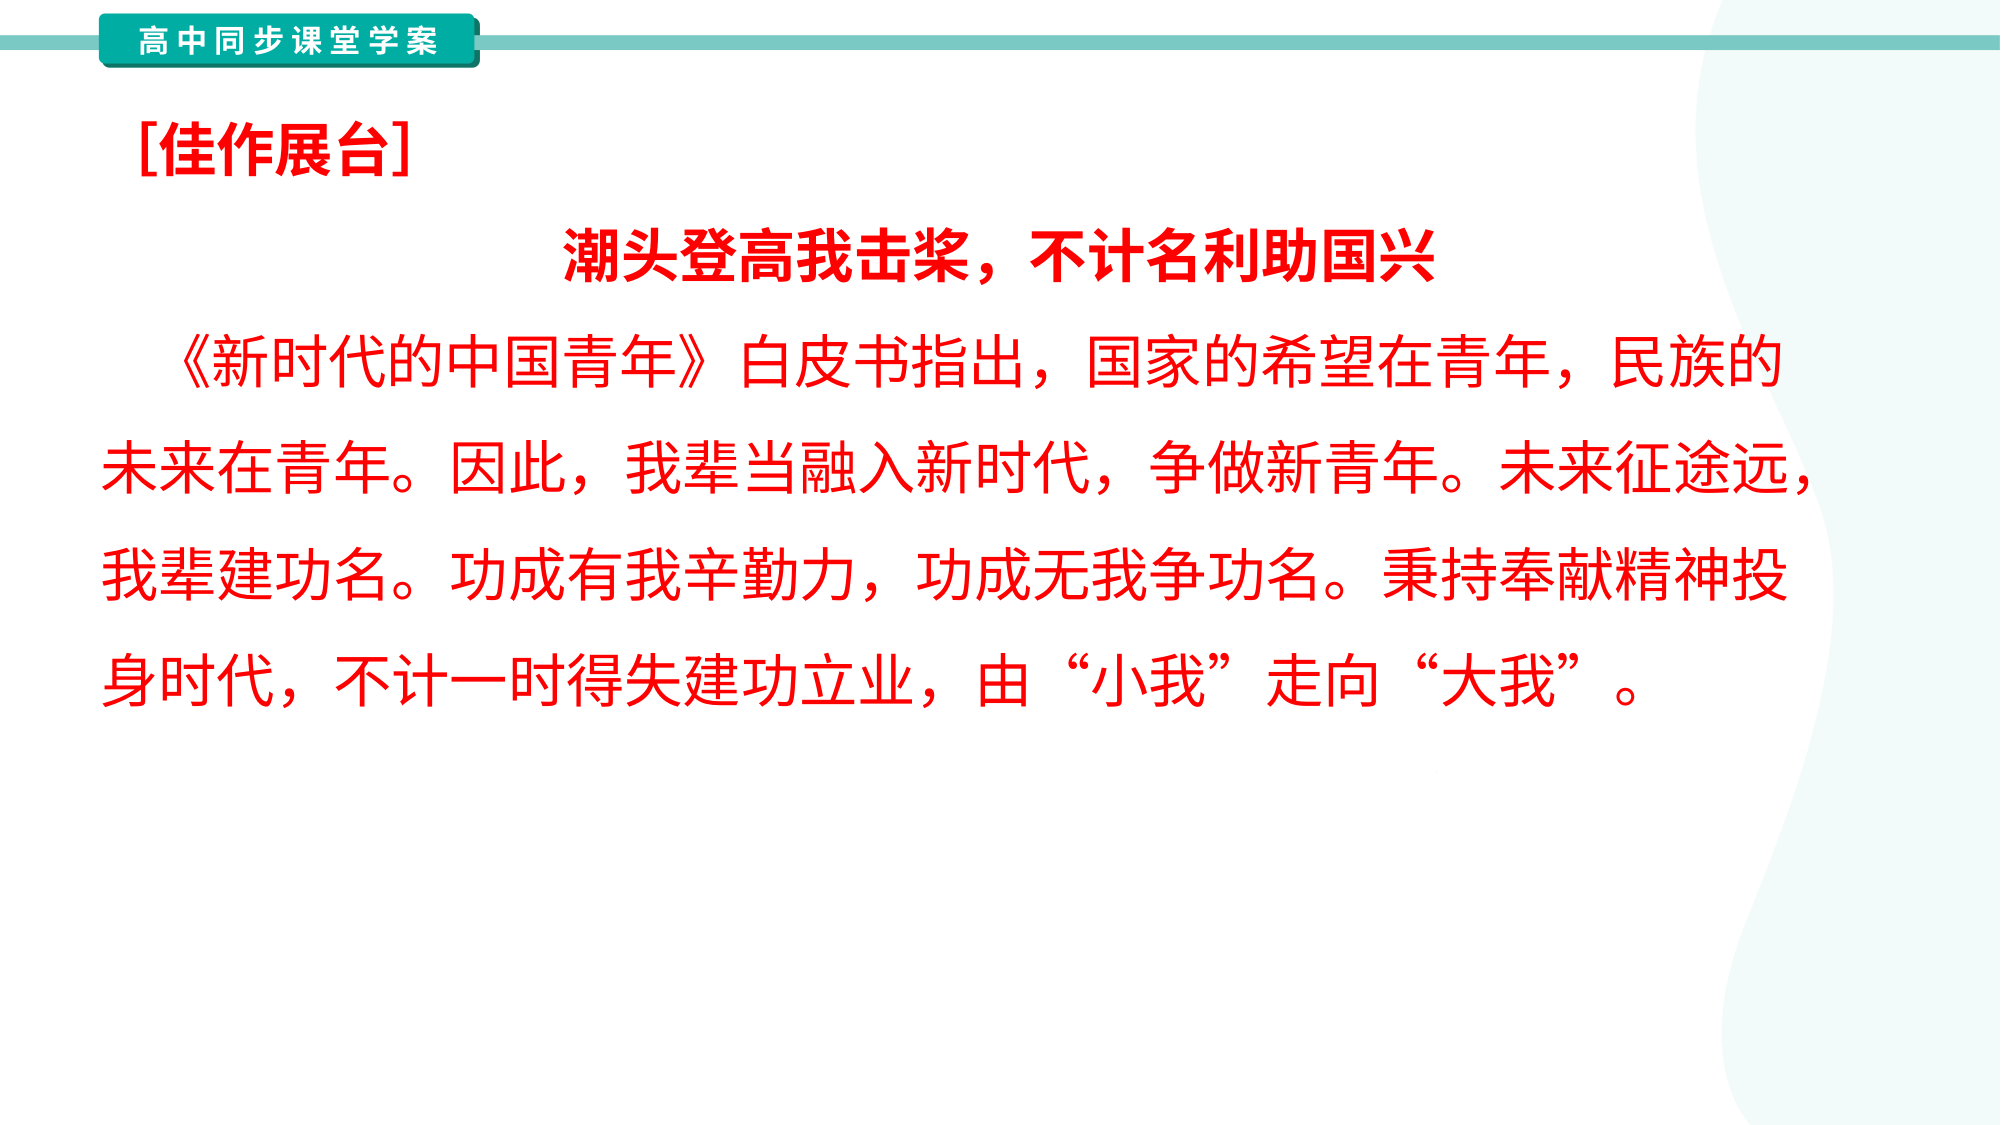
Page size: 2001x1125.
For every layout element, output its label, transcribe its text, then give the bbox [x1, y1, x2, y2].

text_box ［佳作展台］ 潮头登高我击桨，不计名利助国兴 《新时代的中国青年》白皮书指出，国家的希望在青年，民族的 未来在青年。因此，我辈当融入新时代，争做新青年。未来征途远， 我辈建功名。功成有我辛勤力，功成无我争功名。秉持奉献精神投 身时代，不计一时得失建功立业，由“小我”走向“大我”。 [100, 76, 1899, 927]
picture [0, 0, 2000, 1125]
